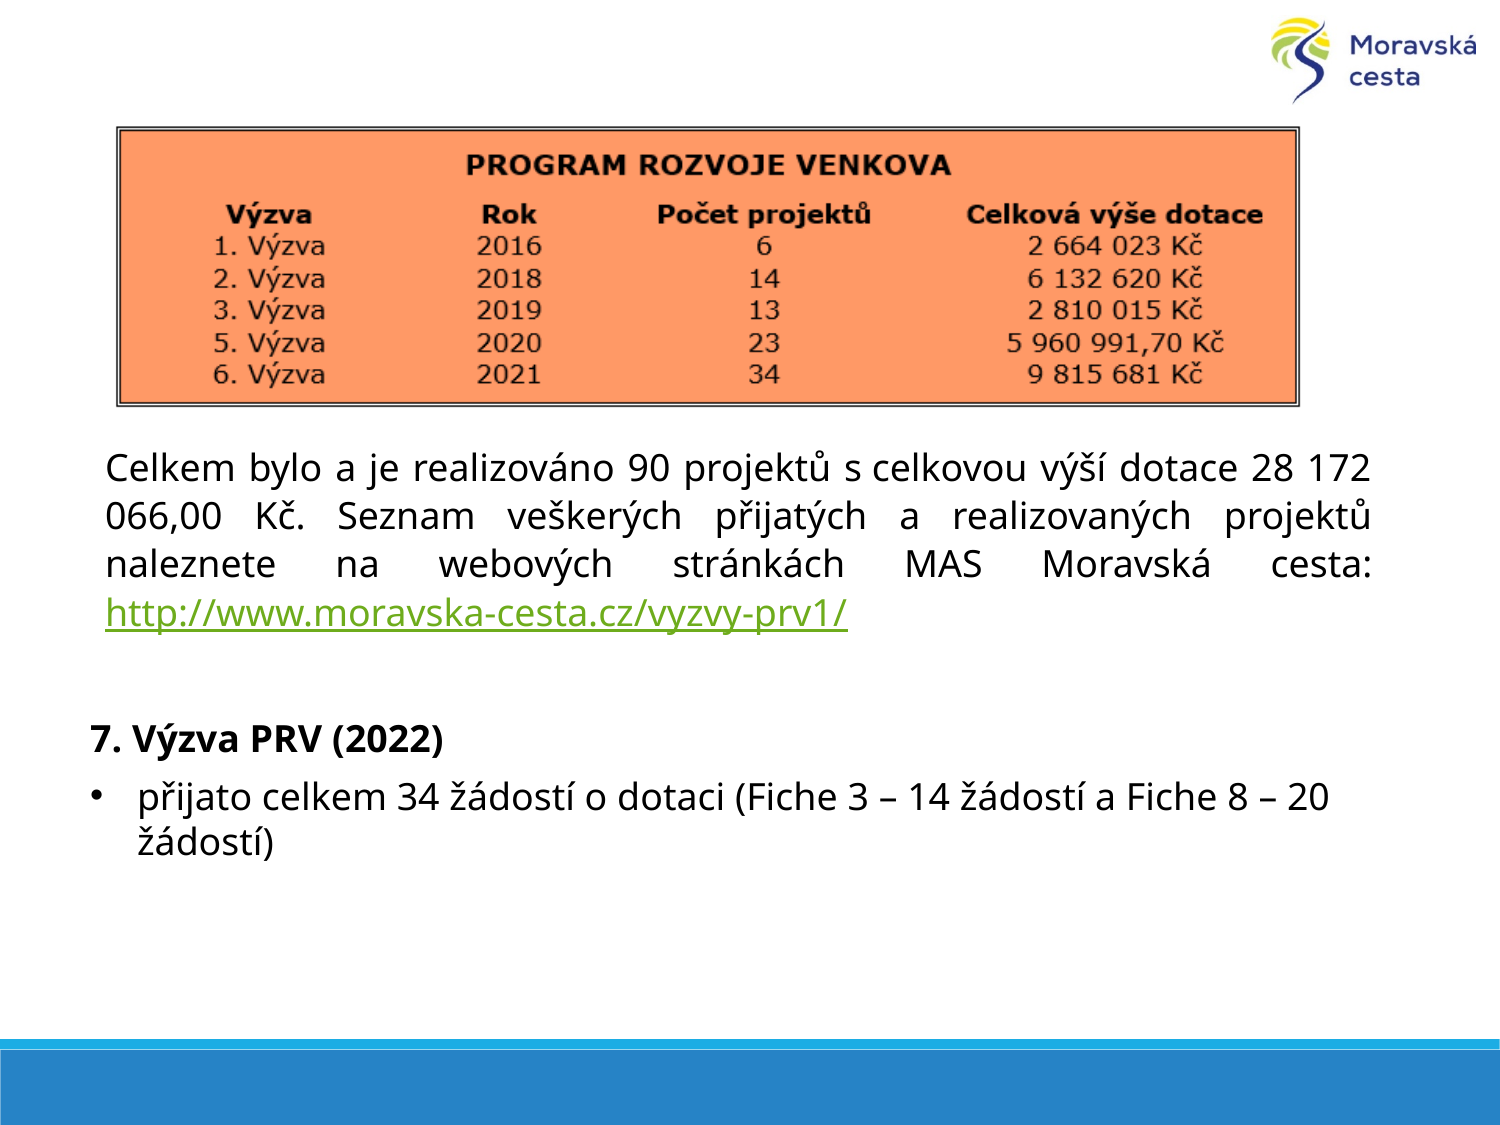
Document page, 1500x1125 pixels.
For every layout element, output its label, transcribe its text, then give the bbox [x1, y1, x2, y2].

text_box 7. Výzva PRV (2022) přijato celkem 34 žádostí o dotaci (Fiche 3 – 14 žádostí a Fiche 8 – 20 žádostí) [75, 707, 1374, 870]
text_box Celkem bylo a je realizováno 90 projektů s celkovou výší dotace 28 172 066,00 Kč. Seznam veškerých přijatých a realizovaných projektů naleznete na webových stránkách MAS Moravská cesta: http://www.moravska-cesta.cz/vyzvy-prv1/ [90, 433, 1388, 648]
picture [1270, 15, 1476, 105]
picture [104, 122, 1309, 416]
